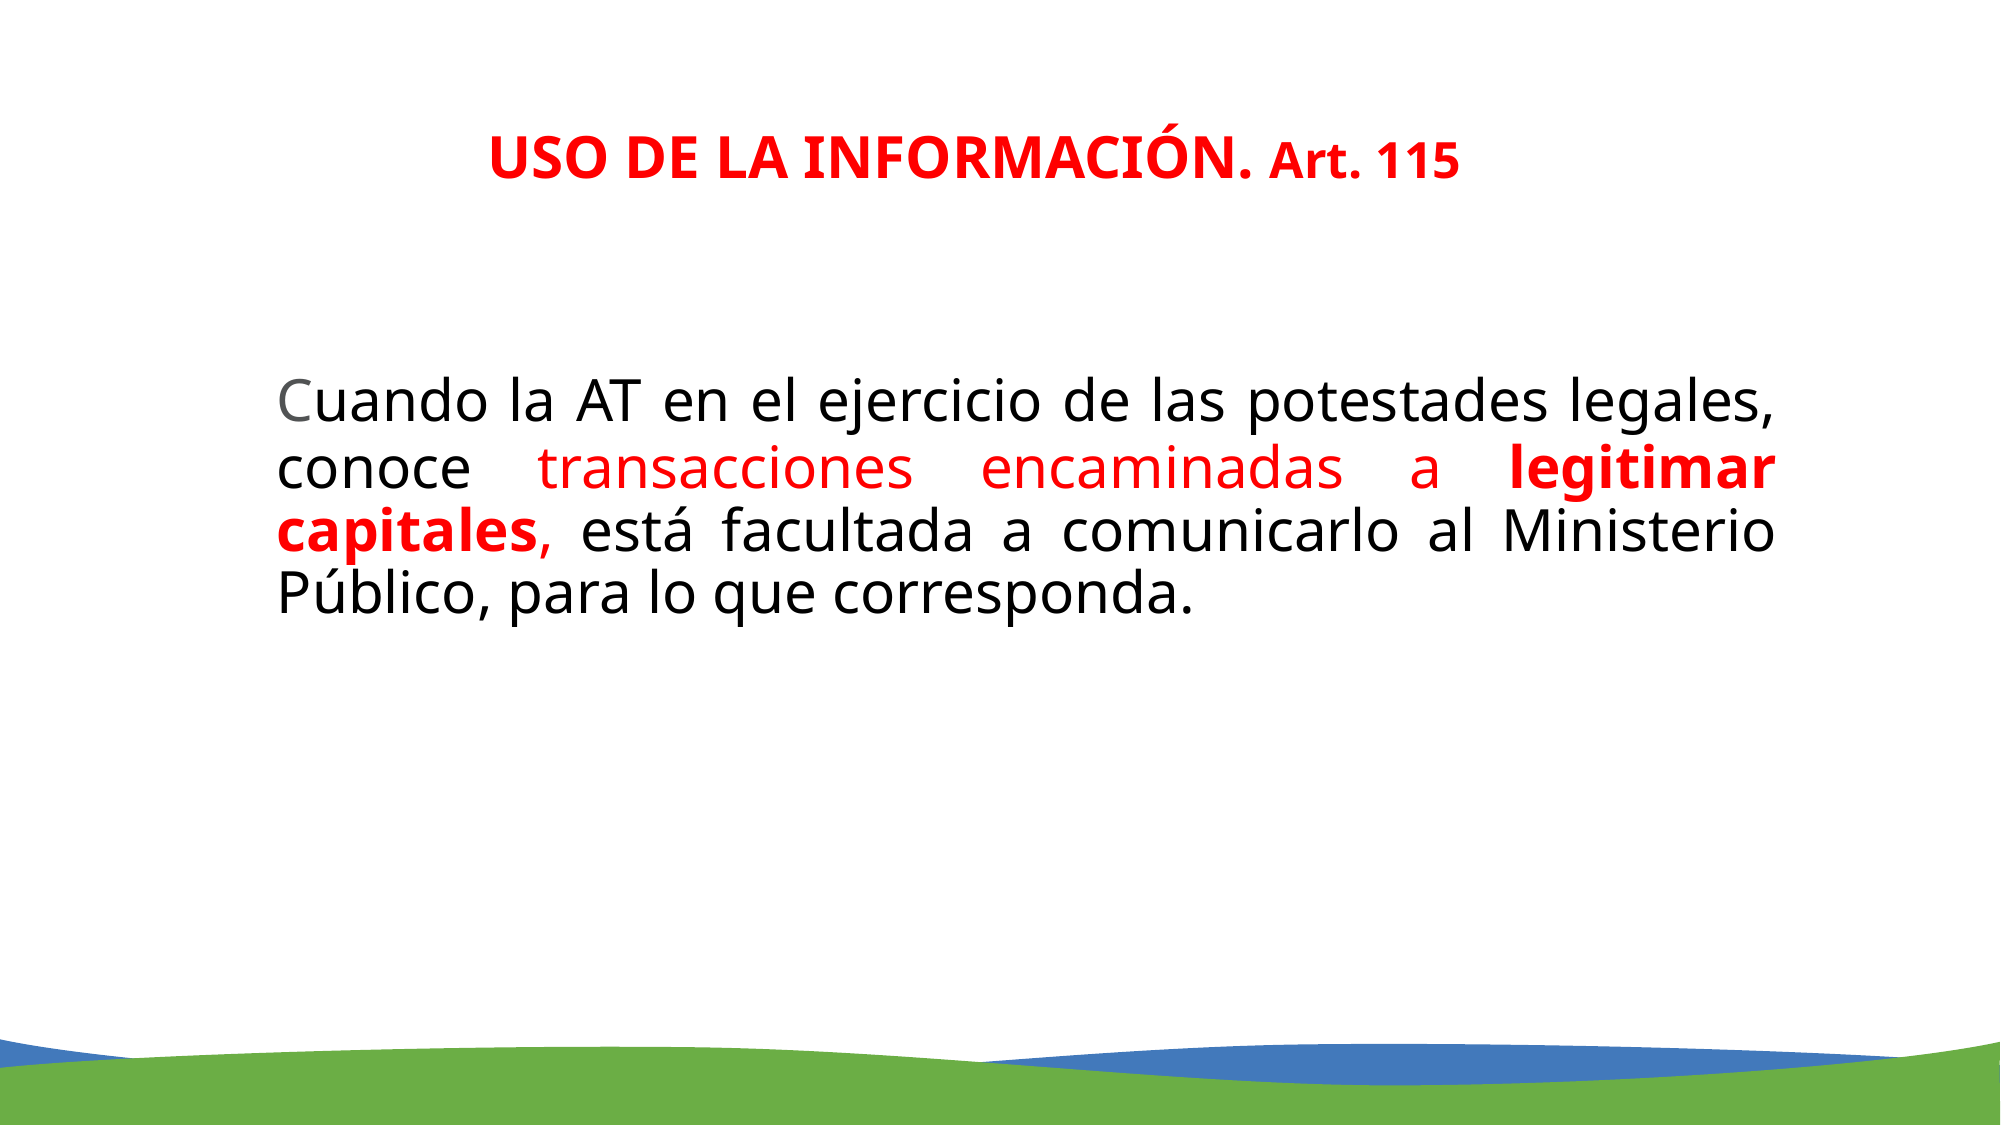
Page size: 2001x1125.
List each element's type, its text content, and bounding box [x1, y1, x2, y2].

text_box Cuando la AT en el ejercicio de las potestades legales, conoce transacciones encaminadas a legitimar capitales, está facultada a comunicarlo al Ministerio Público, para lo que corresponda. [161, 243, 1793, 964]
title USO DE LA INFORMACIÓN. Art. 115 [472, 87, 1684, 243]
